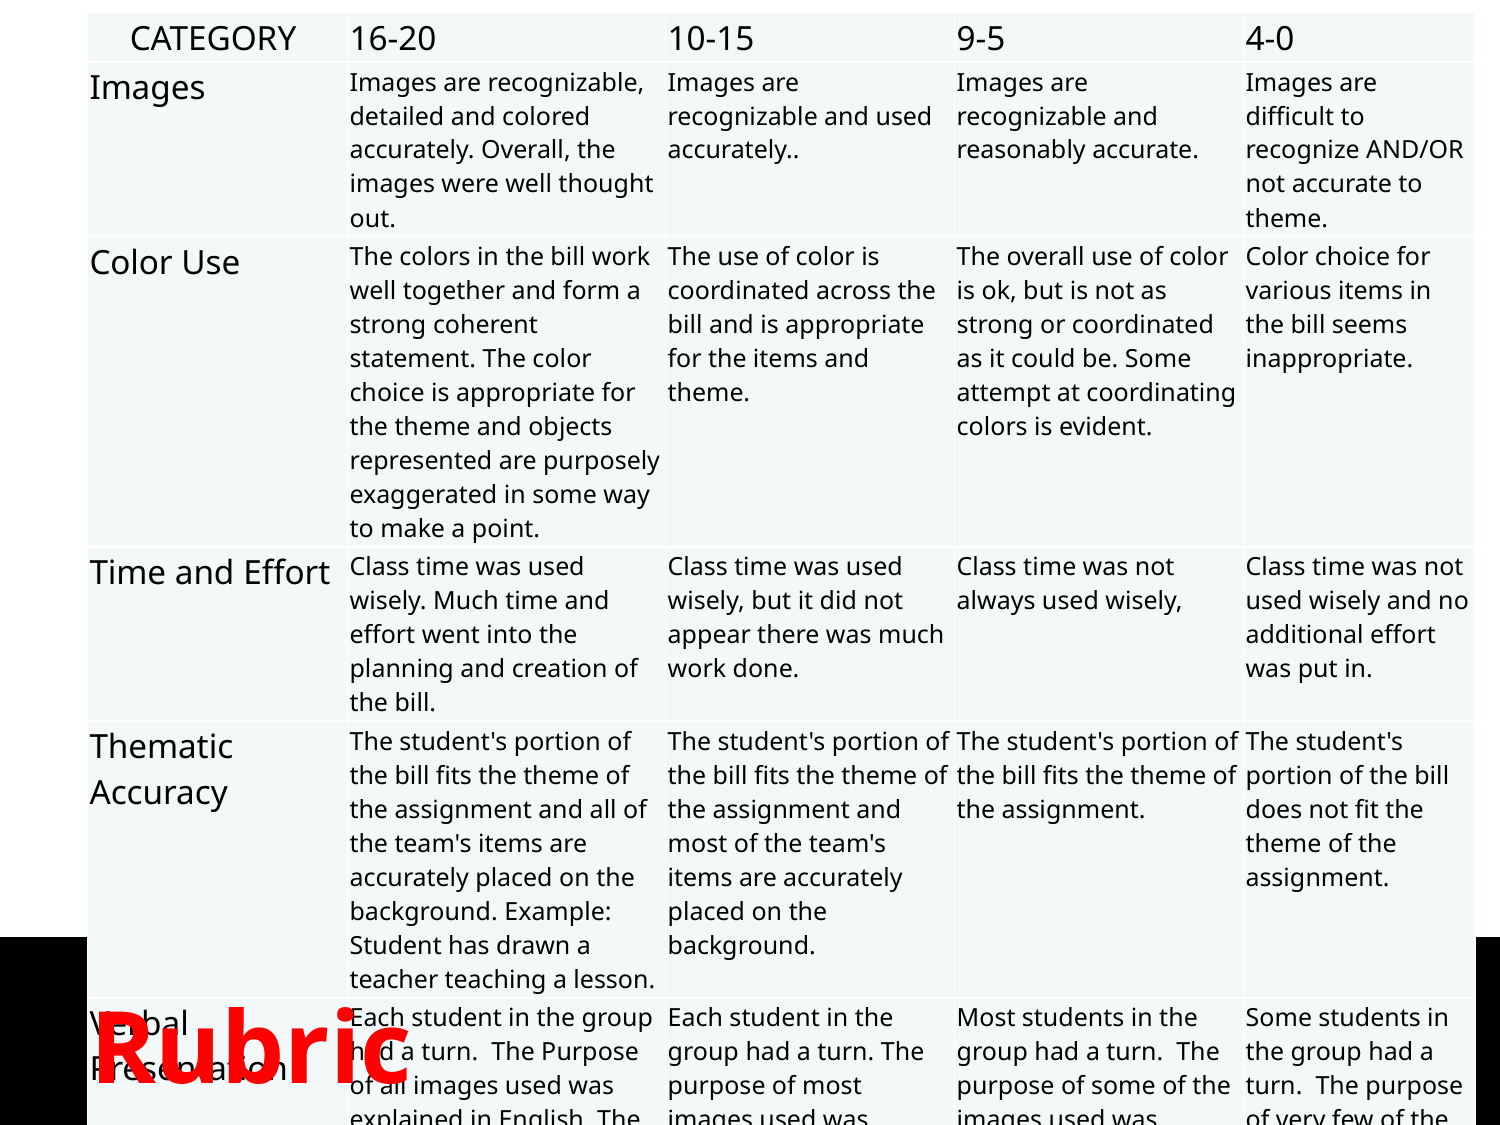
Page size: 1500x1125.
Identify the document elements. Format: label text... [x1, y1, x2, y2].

table_cell Class time was not always used wisely, [955, 548, 1243, 720]
table_cell The student's portion of the bill fits the theme of the assignment and most of the team's items are accurately placed on the background. [666, 722, 954, 997]
table_cell The use of color is coordinated across the bill and is appropriate for the items and theme. [666, 237, 954, 546]
table_cell Class time was used wisely. Much time and effort went into the planning and creation of the bill. [348, 548, 665, 720]
table_cell The overall use of color is ok, but is not as strong or coordinated as it could be. Some attempt at coordinating colors is evident. [955, 237, 1243, 546]
table_cell The colors in the bill work well together and form a strong coherent statement. The color choice is appropriate for the theme and objects represented are purposely exaggerated in some way to make a point. [348, 237, 665, 546]
table_cell Images are recognizable and reasonably accurate. [955, 63, 1243, 236]
table_cell Class time was not used wisely and no additional effort was put in. [1244, 548, 1474, 720]
table_cell Time and Effort [88, 548, 347, 720]
table_cell The student's portion of the bill fits the theme of the assignment and all of the team's items are accurately placed on the background. Example: Student has drawn a teacher teaching a lesson. [348, 722, 665, 997]
table_header CATEGORY [88, 13, 347, 61]
table_cell The student's portion of the bill fits the theme of the assignment. [955, 722, 1243, 997]
table_cell Most students in the group had a turn. The purpose of some of the images used was explained. Some English was used in the description of the bill [955, 999, 1243, 1125]
table_cell Some students in the group had a turn. The purpose of very few of the images used was explained. Whole verbal presentation was in English. [1244, 999, 1474, 1125]
table_cell Each student in the group had a turn. The Purpose of all images used was explained in English. The description of the bill was completely in Spanish. [450, 999, 665, 1125]
table_cell Images [88, 63, 347, 236]
table_cell Color choice for various items in the bill seems inappropriate. [1244, 237, 1474, 546]
table_cell Each student in the group had a turn. The purpose of most images used was explained in English. The description of the bill was mostly in Spanish. [666, 999, 954, 1125]
title Rubric [75, 962, 450, 1125]
table_header 4-0 [1244, 13, 1474, 61]
table_header 9-5 [955, 13, 1243, 61]
table_cell Images are recognizable, detailed and colored accurately. Overall, the images were well thought out. [348, 63, 665, 236]
table_cell Images are recognizable and used accurately.. [666, 63, 954, 236]
table_cell The student's portion of the bill does not fit the theme of the assignment. [1244, 722, 1474, 997]
table_cell Thematic Accuracy [88, 722, 347, 962]
table_cell Images are difficult to recognize AND/OR not accurate to theme. [1244, 63, 1474, 236]
table_cell Color Use [88, 237, 347, 546]
table_cell Class time was used wisely, but it did not appear there was much work done. [666, 548, 954, 720]
table_header 16-20 [348, 13, 665, 61]
table_header 10-15 [666, 13, 954, 61]
